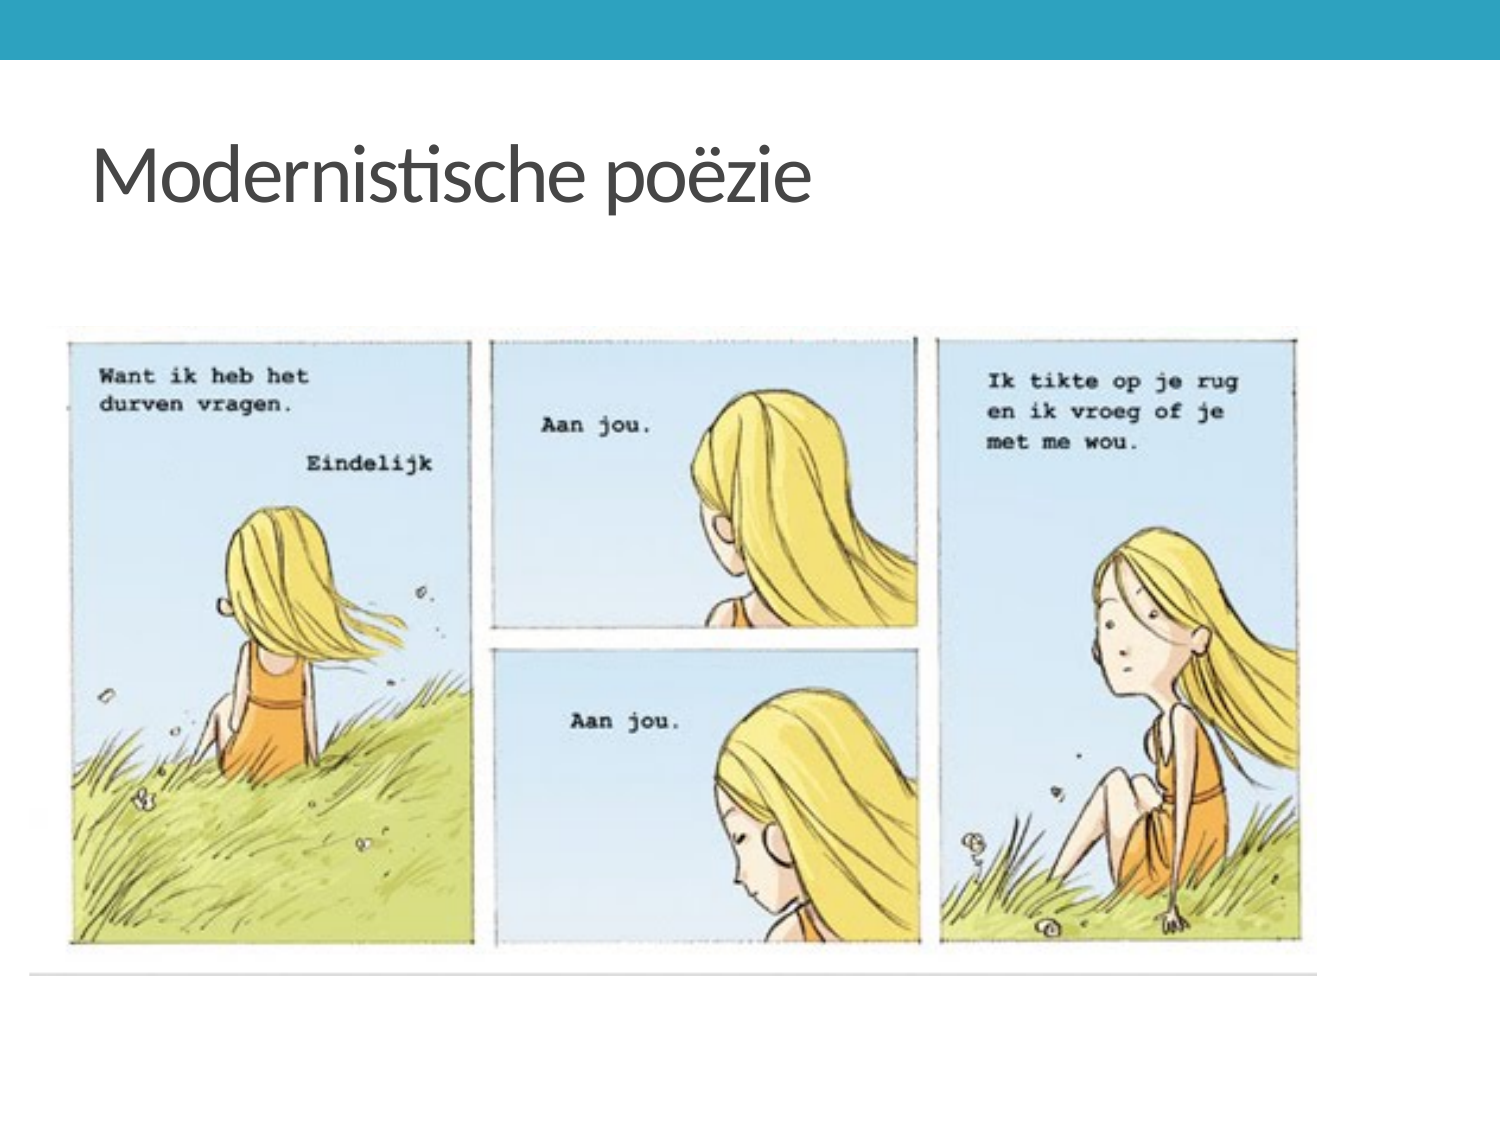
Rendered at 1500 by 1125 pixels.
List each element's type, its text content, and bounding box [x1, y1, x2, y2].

title Modernistische poëzie [75, 87, 1425, 250]
picture [29, 326, 1318, 977]
